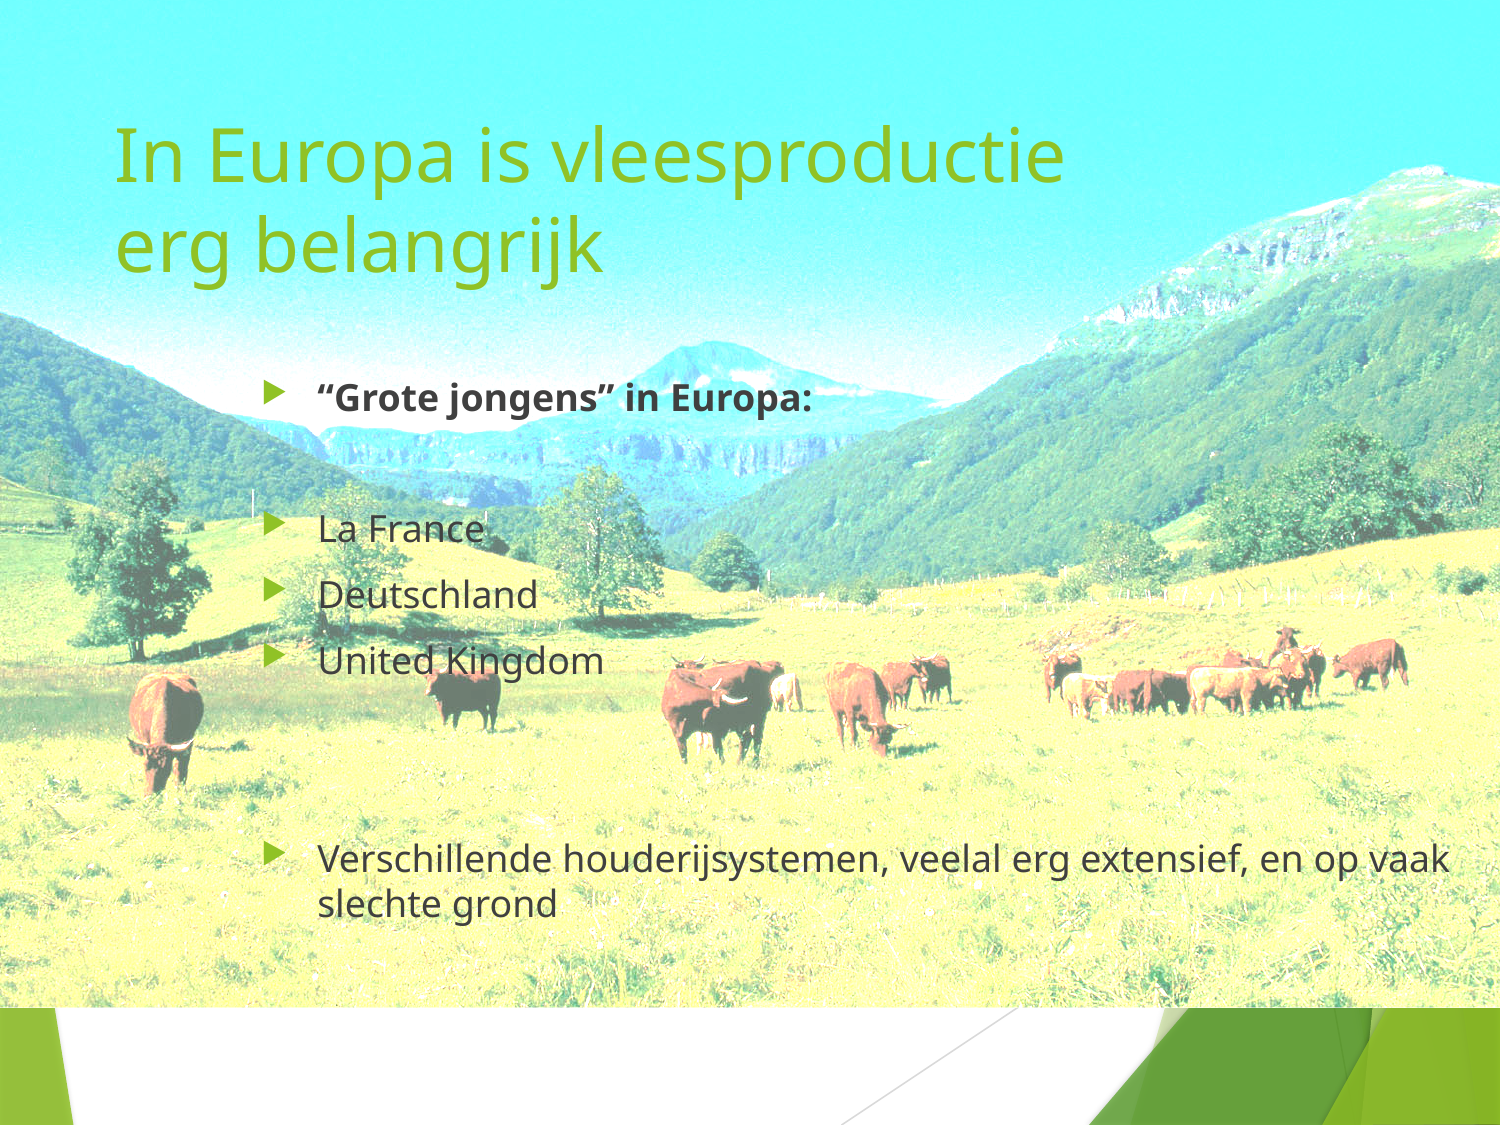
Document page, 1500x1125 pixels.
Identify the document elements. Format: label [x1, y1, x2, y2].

picture [0, 0, 1500, 1009]
